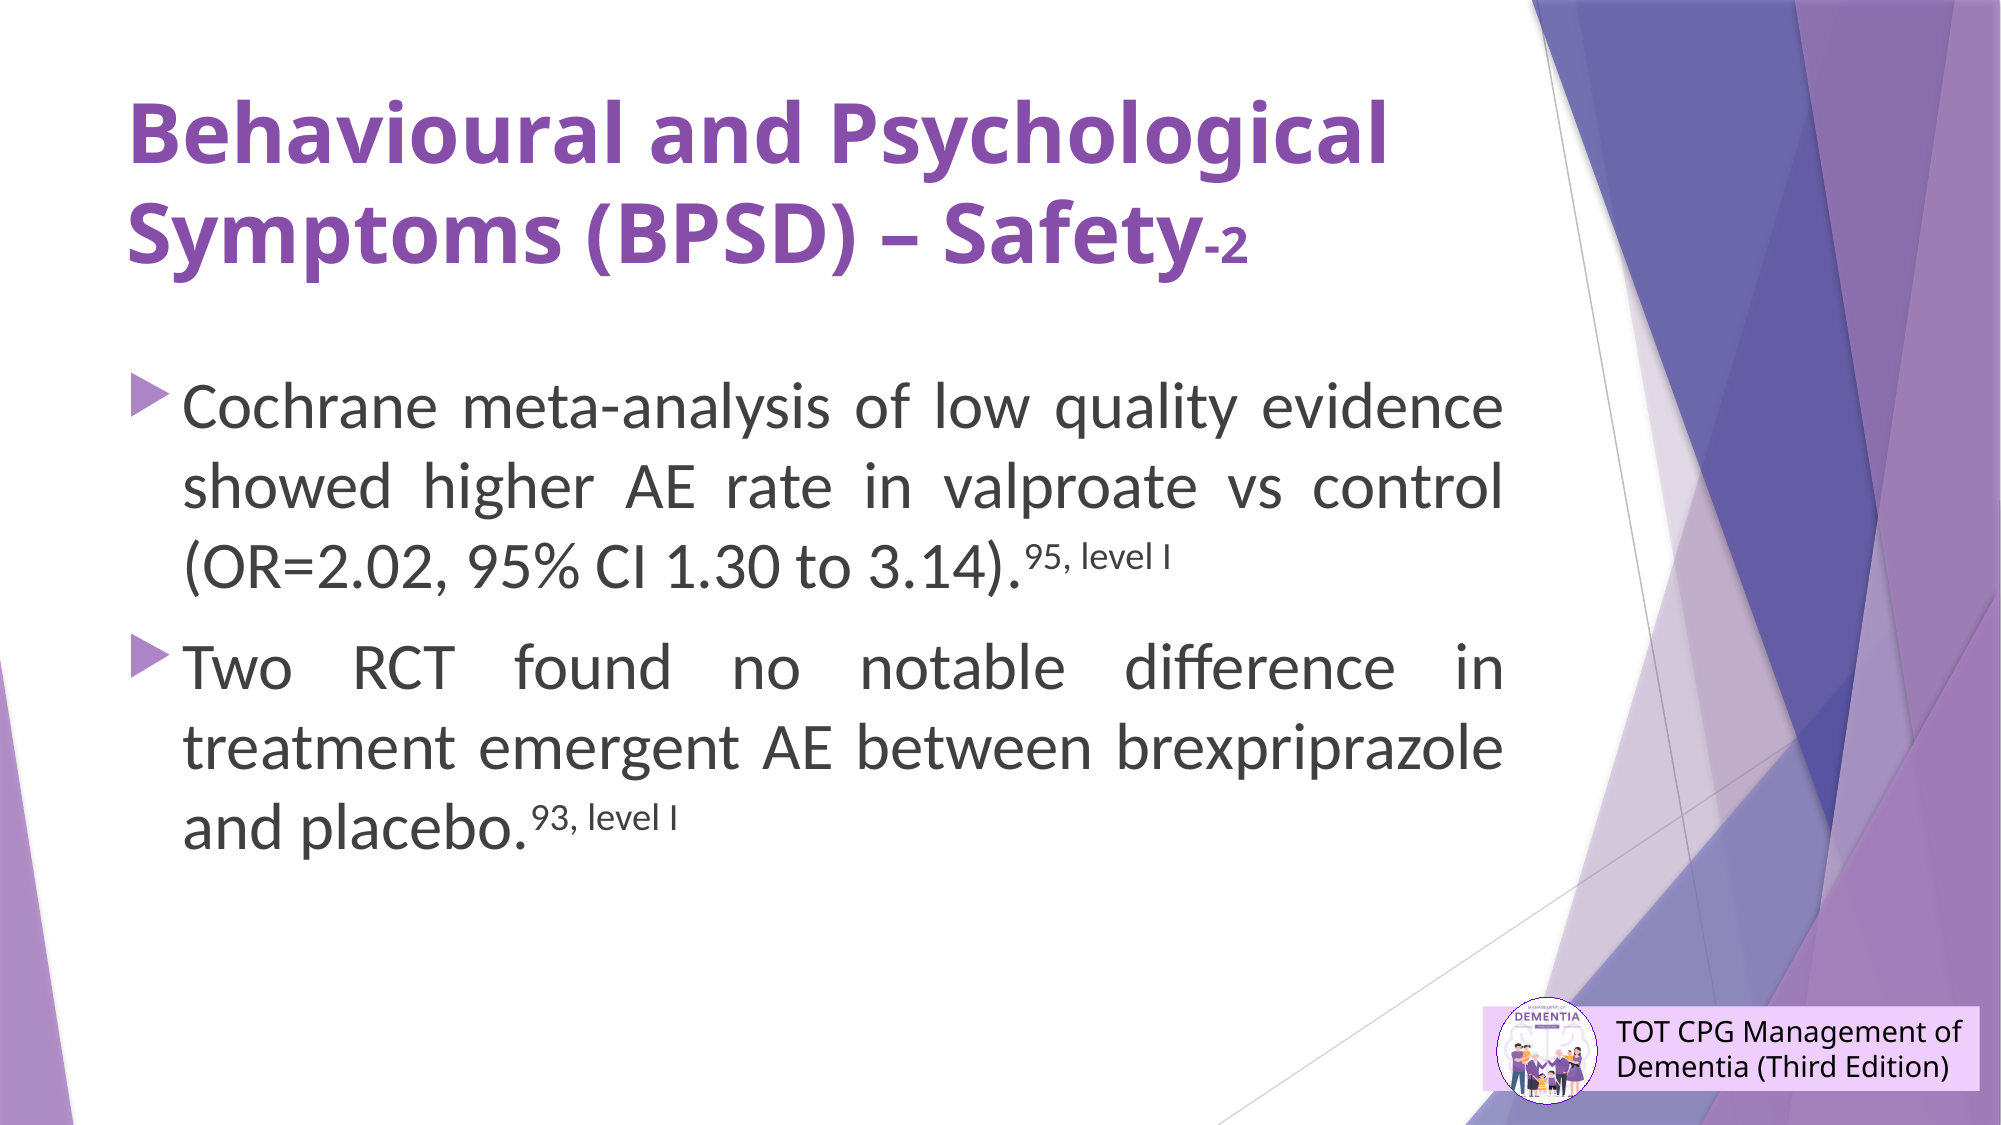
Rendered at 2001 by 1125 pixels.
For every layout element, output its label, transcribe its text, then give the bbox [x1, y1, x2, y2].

list Cochrane meta-analysis of low quality evidence showed higher AE rate in valproate vs control (OR=2.02, 95% CI 1.30 to 3.14).95, level I Two RCT found no notable difference in treatment emergent AE between brexpriprazole and placebo.93, level I [111, 354, 1522, 992]
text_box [1482, 996, 1981, 1105]
title Behavioural and Psychological Symptoms (BPSD) – Safety-2 [111, 72, 1522, 289]
